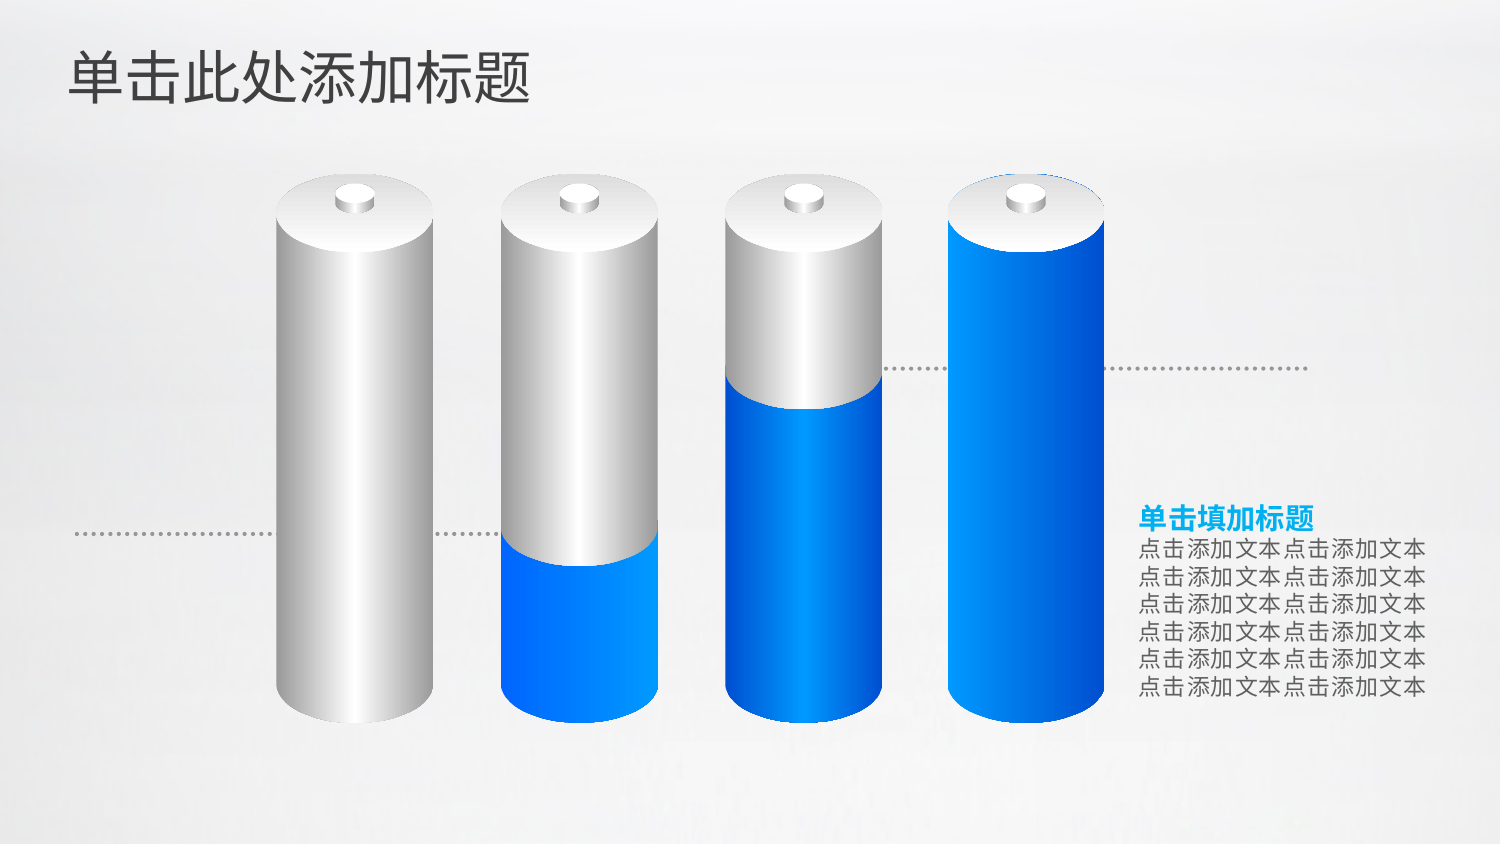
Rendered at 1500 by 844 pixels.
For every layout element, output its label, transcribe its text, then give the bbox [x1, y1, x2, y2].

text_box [276, 173, 434, 724]
picture [0, 0, 1500, 844]
text_box 单击填加标题 点击添加文本点击添加文本 点击添加文本点击添加文本 点击添加文本点击添加文本 点击添加文本点击添加文本 点击添加文本点击添加文本 点击添加文本点击添加文本 [1124, 492, 1500, 763]
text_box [500, 173, 659, 723]
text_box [947, 173, 1105, 724]
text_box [725, 173, 883, 723]
text_box 单击此处添加标题 [51, 33, 597, 127]
